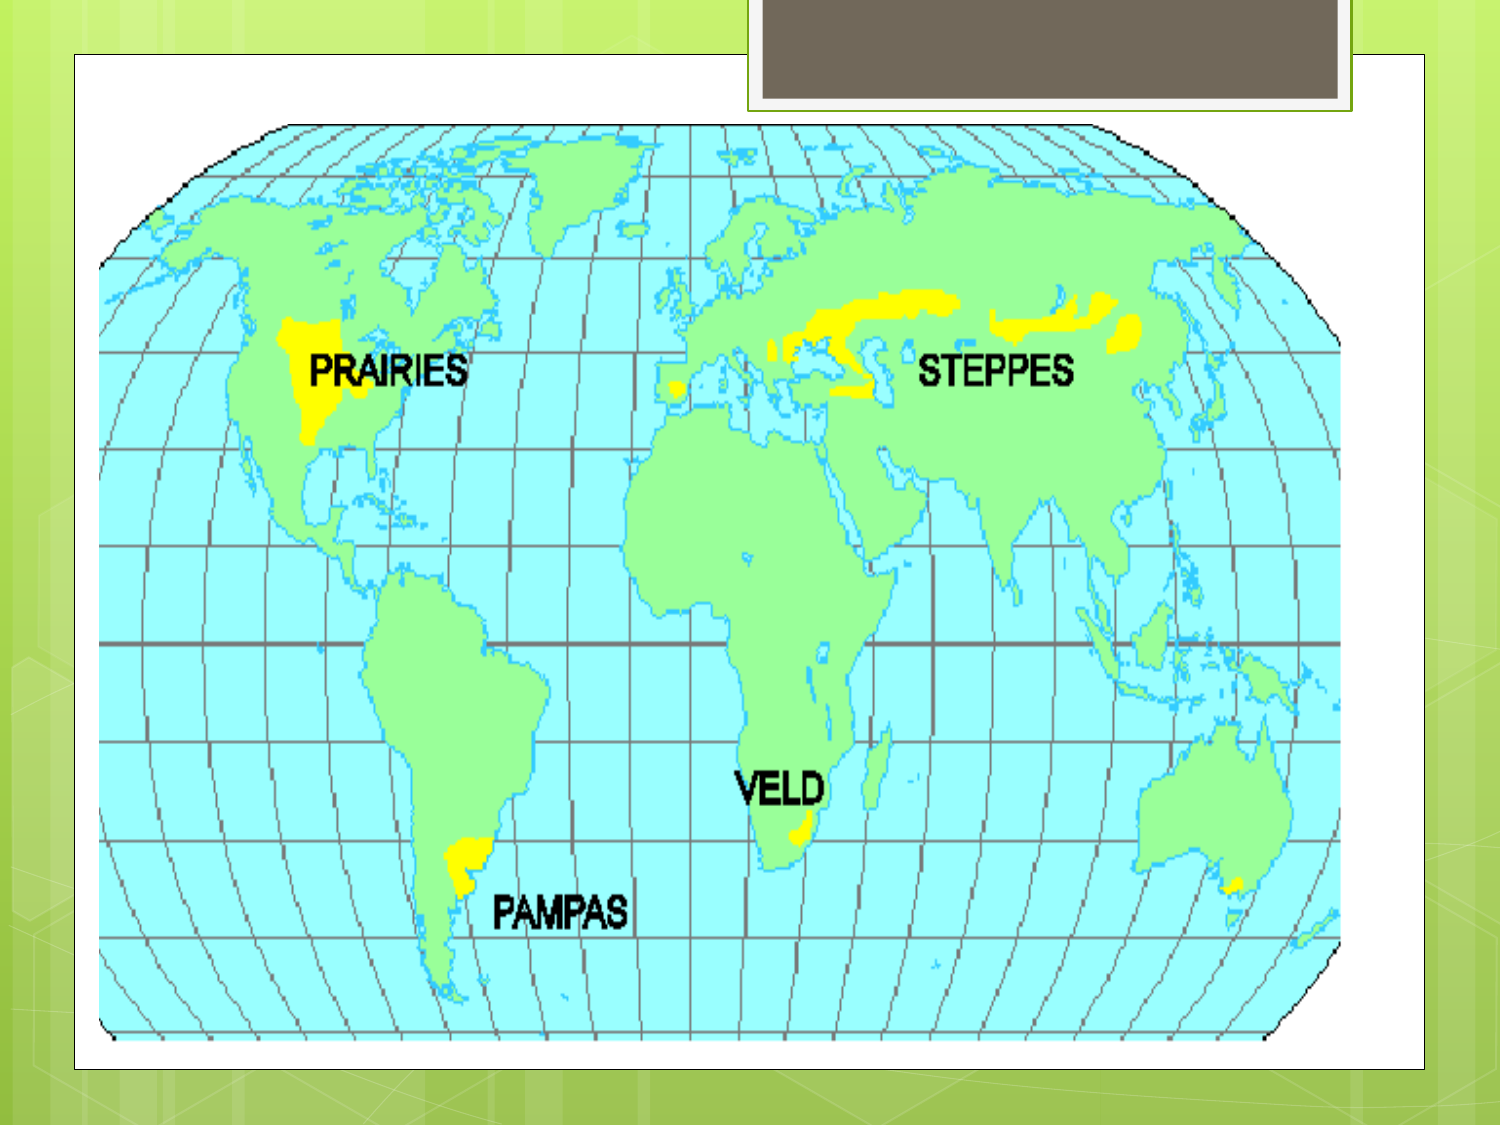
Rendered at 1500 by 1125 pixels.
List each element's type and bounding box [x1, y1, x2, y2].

list [99, 124, 1344, 1044]
